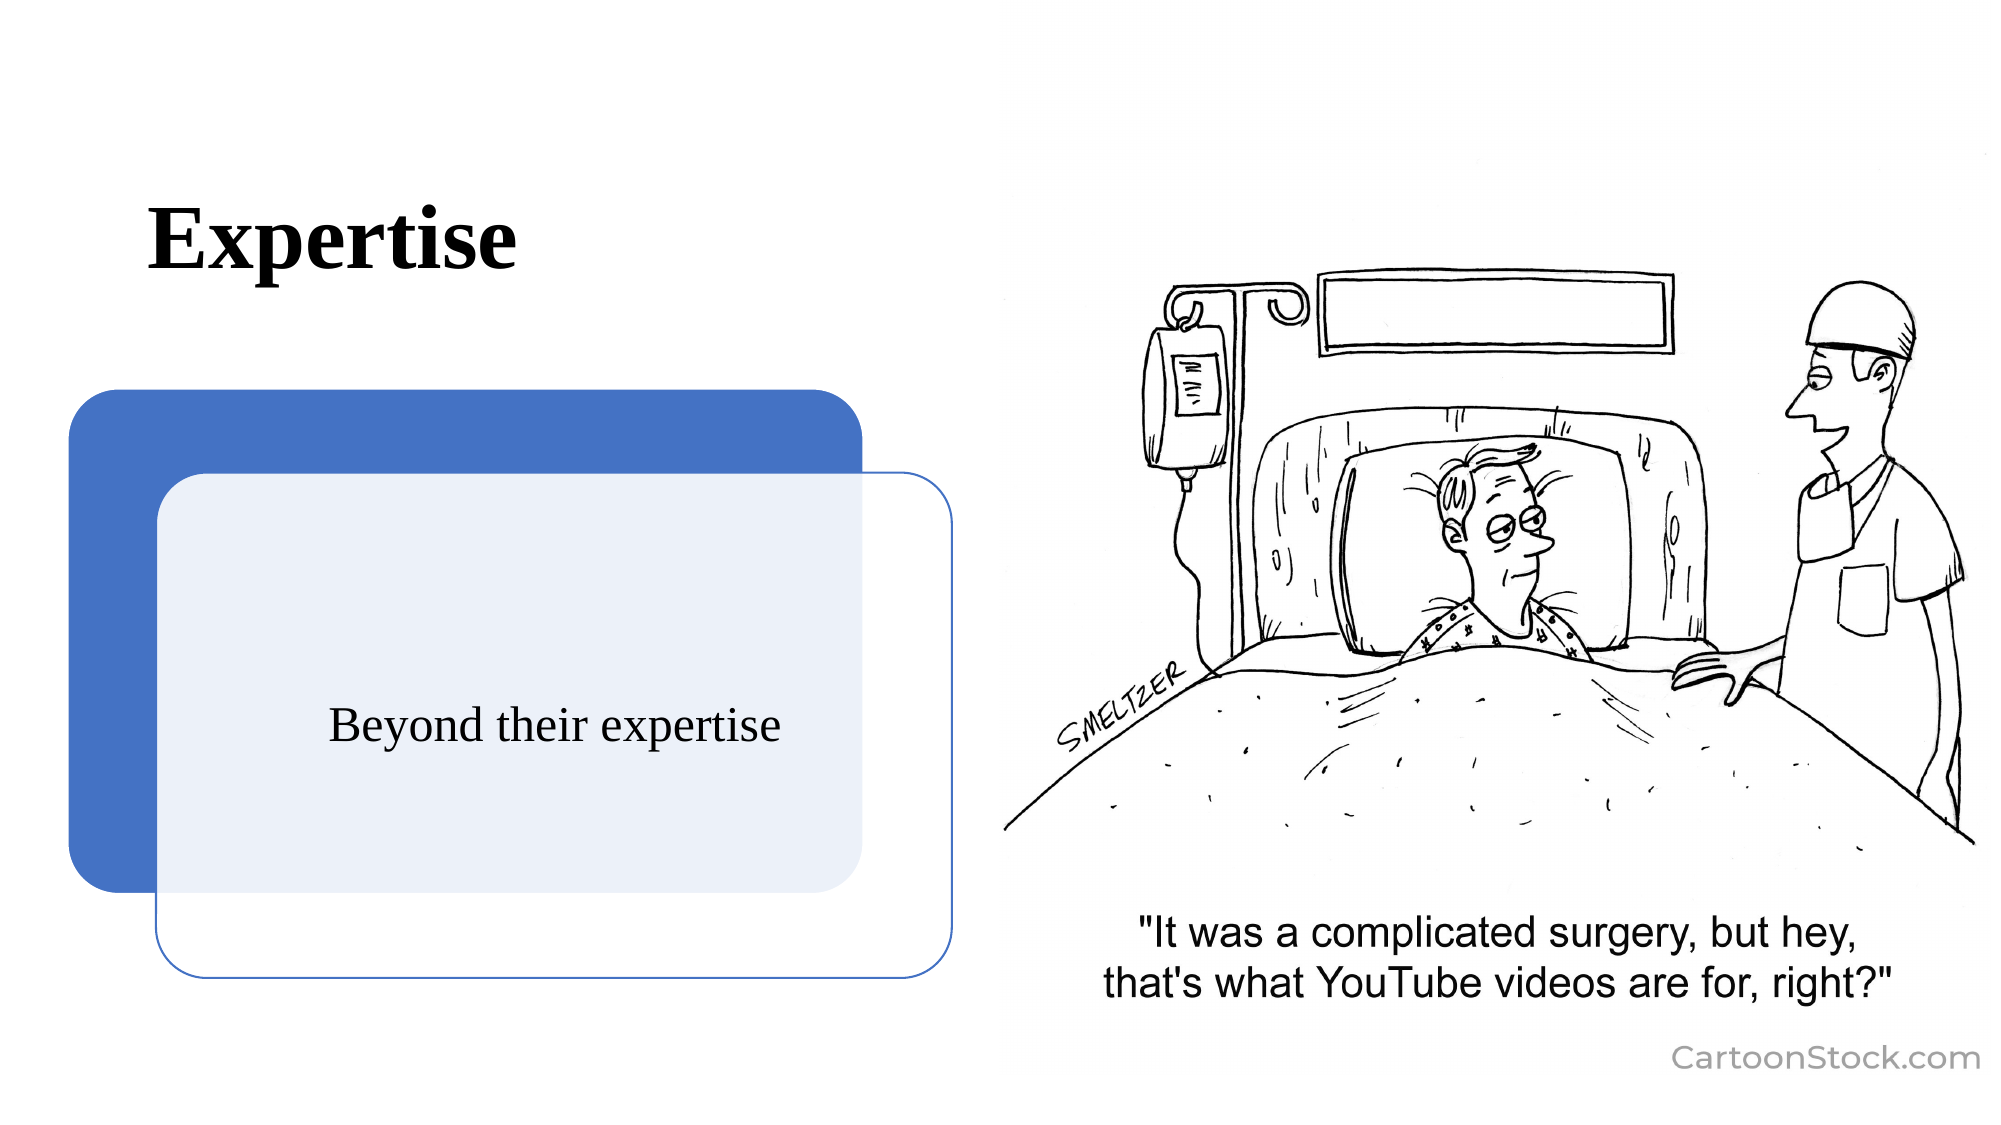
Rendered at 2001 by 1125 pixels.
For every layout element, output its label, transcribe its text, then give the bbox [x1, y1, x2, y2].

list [67, 372, 952, 995]
title Expertise [132, 130, 920, 347]
picture [999, 0, 1991, 1075]
